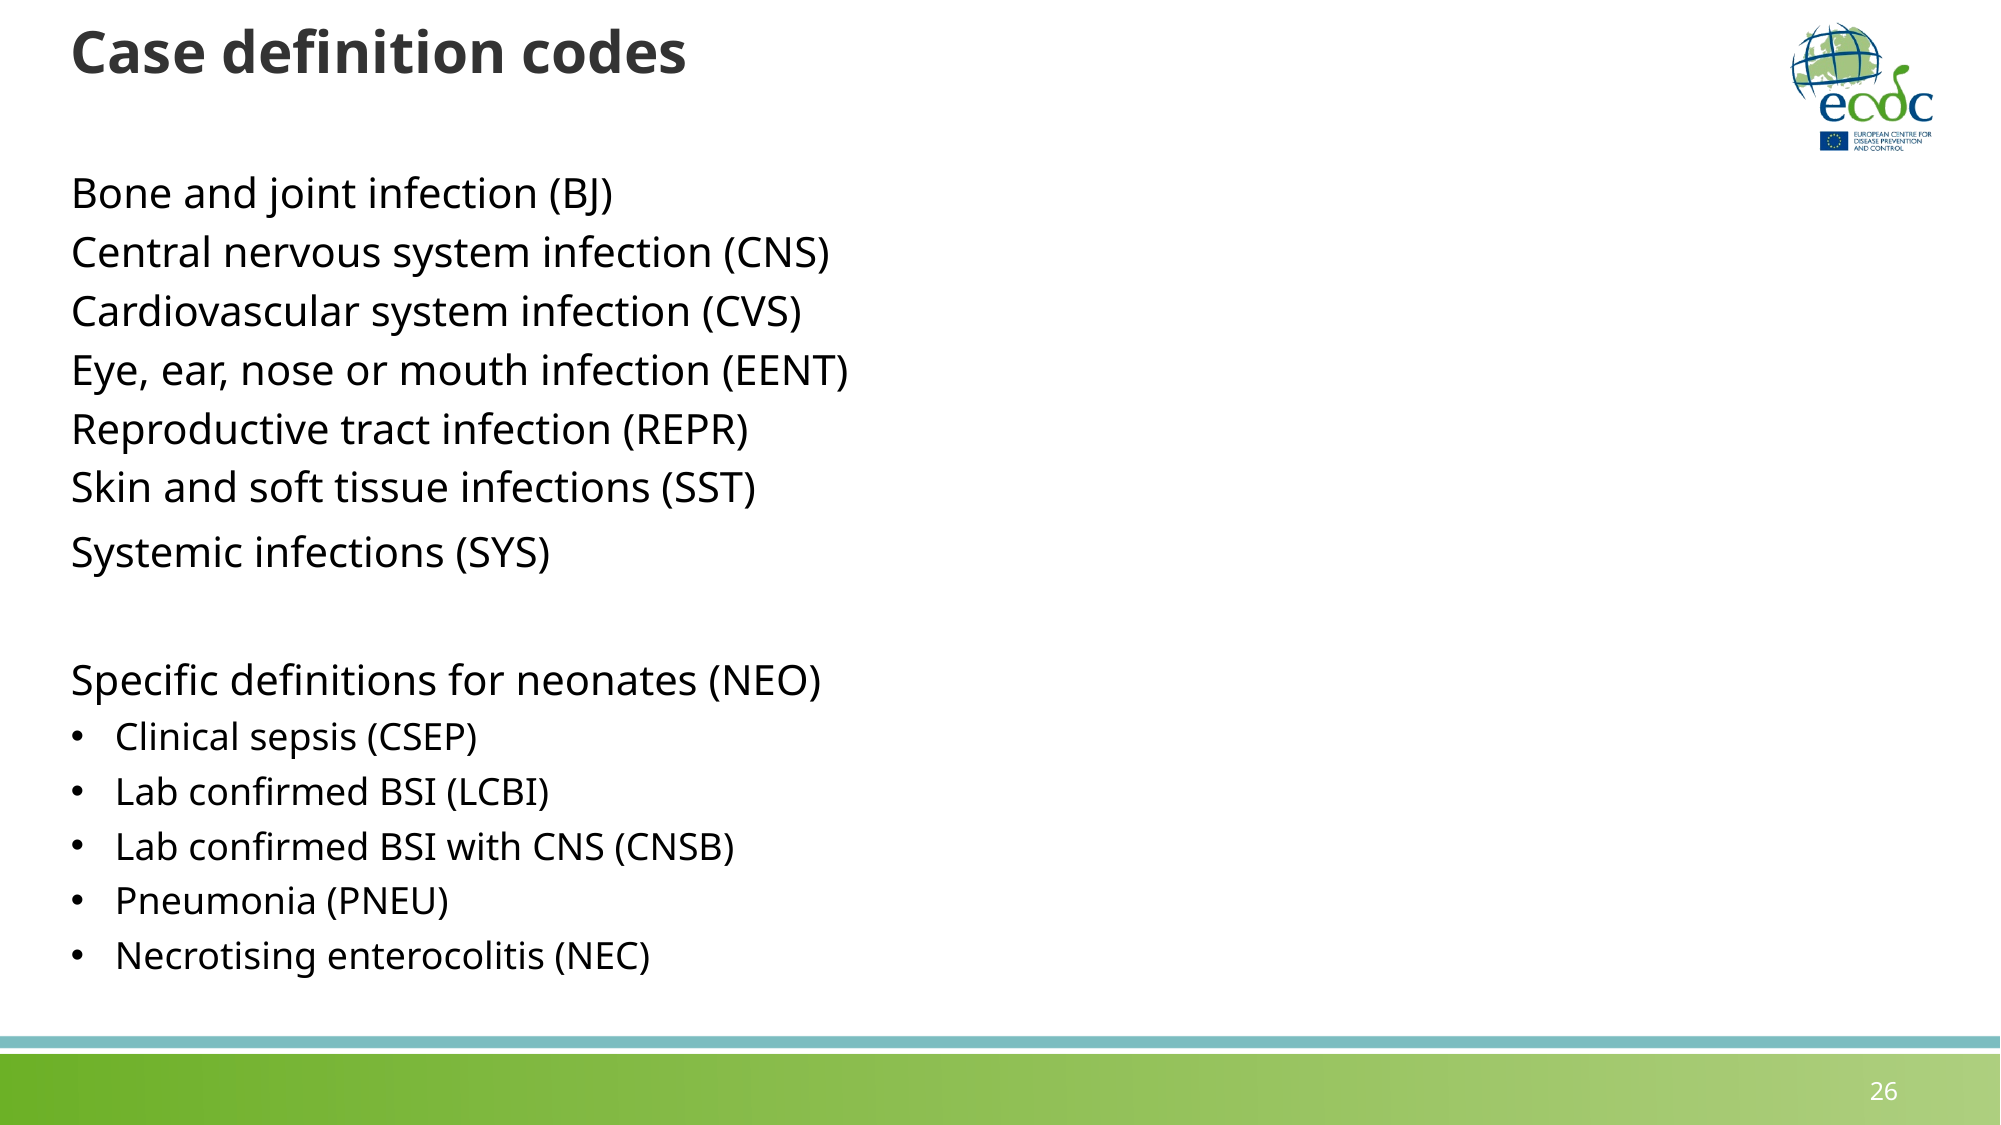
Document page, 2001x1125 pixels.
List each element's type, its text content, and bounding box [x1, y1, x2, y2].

title Case definition codes [70, 23, 1764, 159]
slide_number 26 [1494, 1062, 1914, 1123]
list Bone and joint infection (BJ) Central nervous system infection (CNS) Cardiovascular system infection (CVS) Eye, ear, nose or mouth infection (EENT) Reproductive tract infection (REPR) Skin and soft tissue infections (SST) Systemic infections (SYS) Specific definitions for neonates (NEO) Clinical sepsis (CSEP) Lab confirmed BSI (LCBI) Lab confirmed BSI with CNS (CNSB) Pneumonia (PNEU) Necrotising enterocolitis (NEC) [70, 176, 1936, 1025]
picture [0, 0, 2000, 1125]
